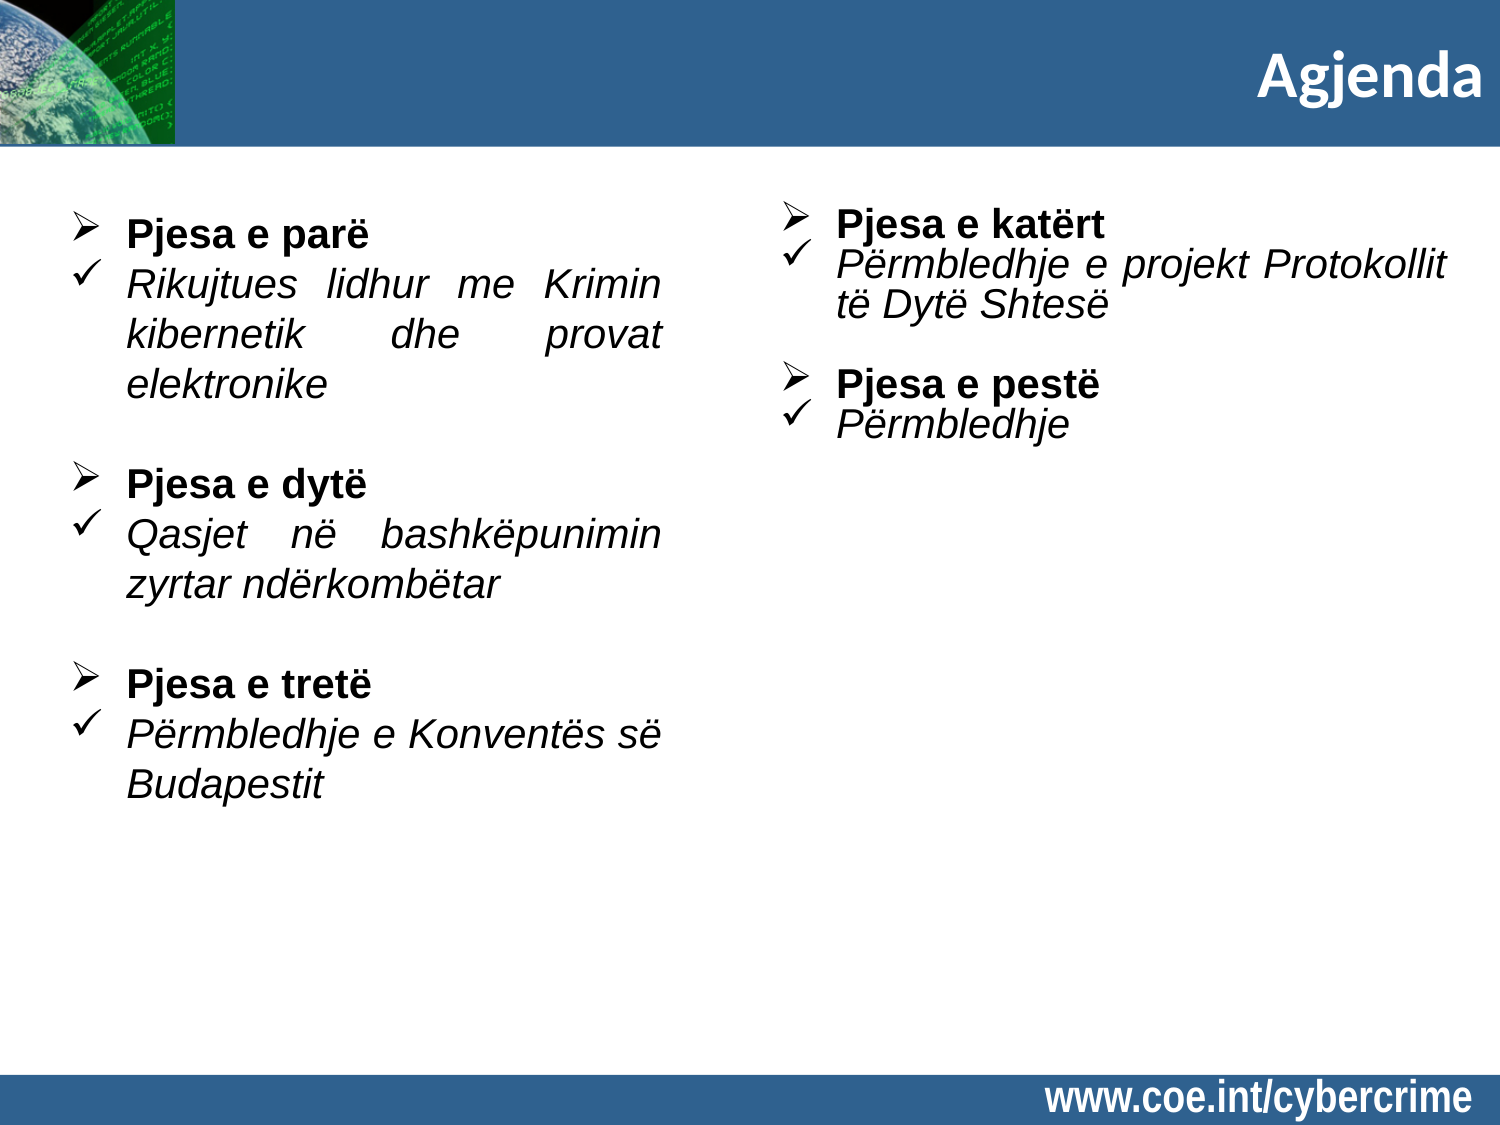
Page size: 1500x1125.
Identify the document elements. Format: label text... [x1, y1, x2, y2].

picture [0, 0, 175, 144]
text_box www.coe.int/cybercrime [1030, 1059, 1500, 1125]
text_box Pjesa e parë Rikujtues lidhur me Krimin kibernetik dhe provat elektronike Pjesa e dytë Qasjet në bashkëpunimin zyrtar ndërkombëtar Pjesa e tretë Përmbledhje e Konventës së Budapestit [55, 199, 678, 814]
text_box [0, 1073, 1030, 1125]
text_box Pjesa e katërt Përmbledhje e projekt Protokollit të Dytë Shtesë Pjesa e pestë Përmbledhje [765, 199, 1462, 454]
text_box Agjenda [177, 0, 1500, 149]
